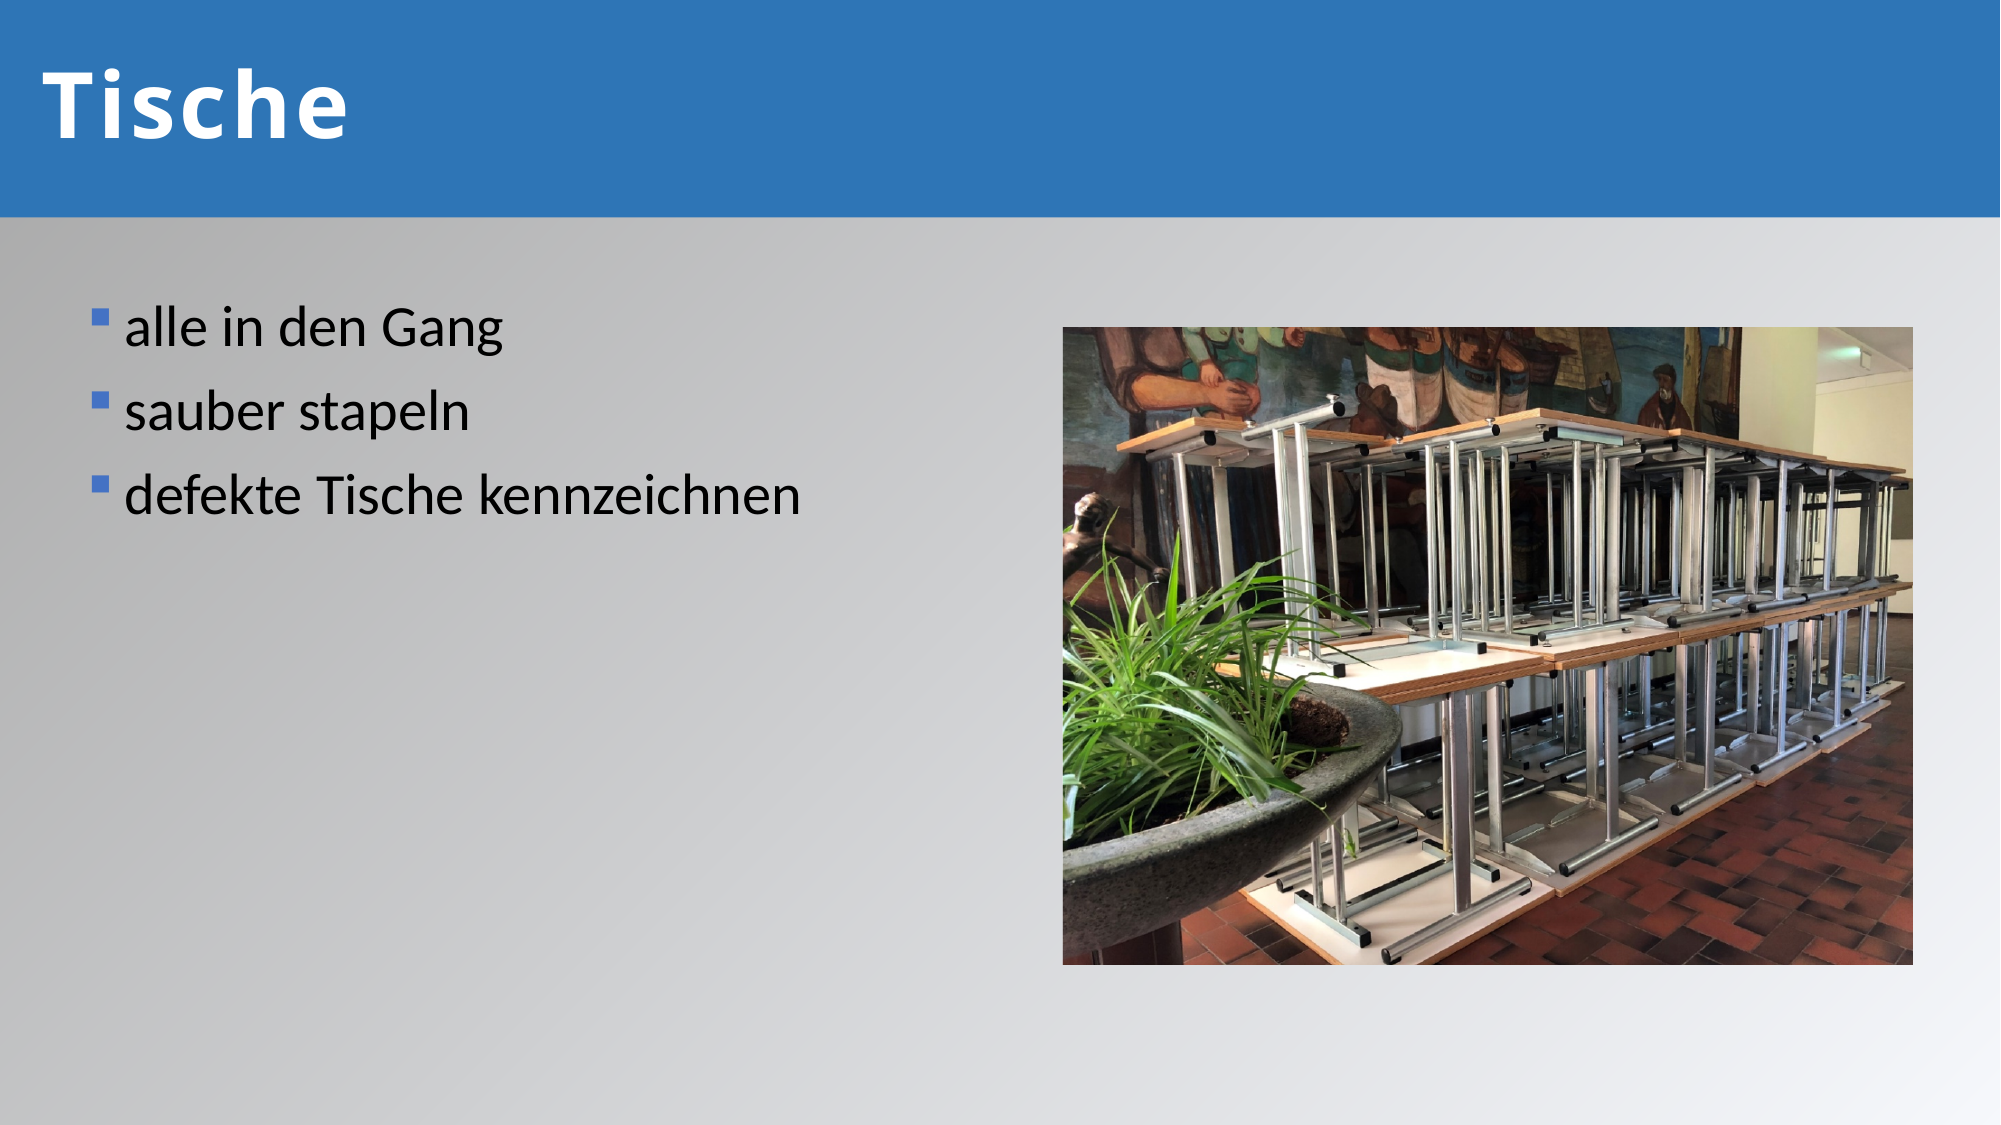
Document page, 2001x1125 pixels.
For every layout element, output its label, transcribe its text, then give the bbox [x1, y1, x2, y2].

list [1062, 326, 1913, 965]
list alle in den Gang sauber stapeln defekte Tische kennzeichnen [72, 288, 922, 1003]
title Tische [0, 0, 2000, 218]
